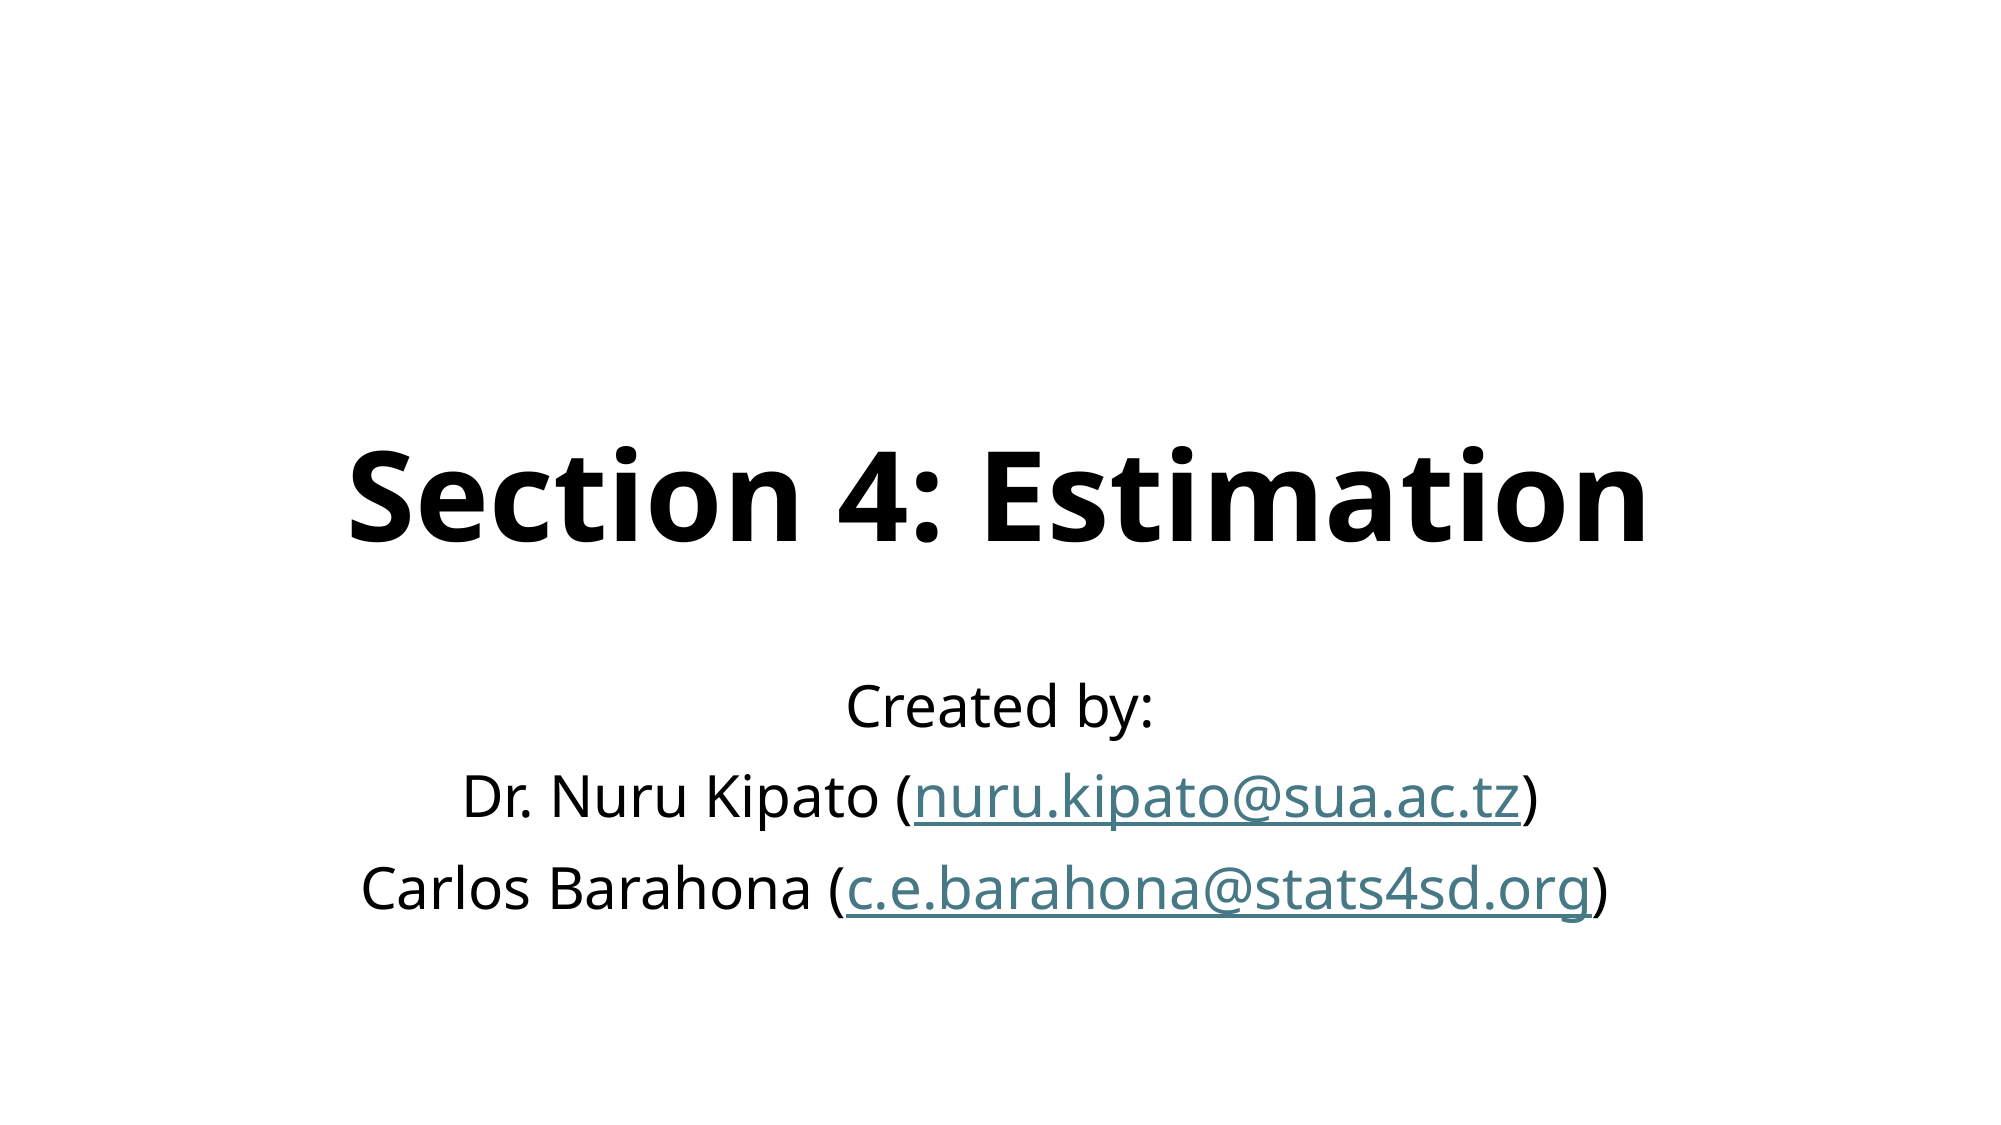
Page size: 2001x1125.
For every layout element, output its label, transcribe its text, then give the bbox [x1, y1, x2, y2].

subtitle Created by: Dr. Nuru Kipato (nuru.kipato@sua.ac.tz) Carlos Barahona (c.e.barahona@stats4sd.org) [249, 669, 1750, 941]
title Section 4: Estimation [249, 184, 1750, 576]
